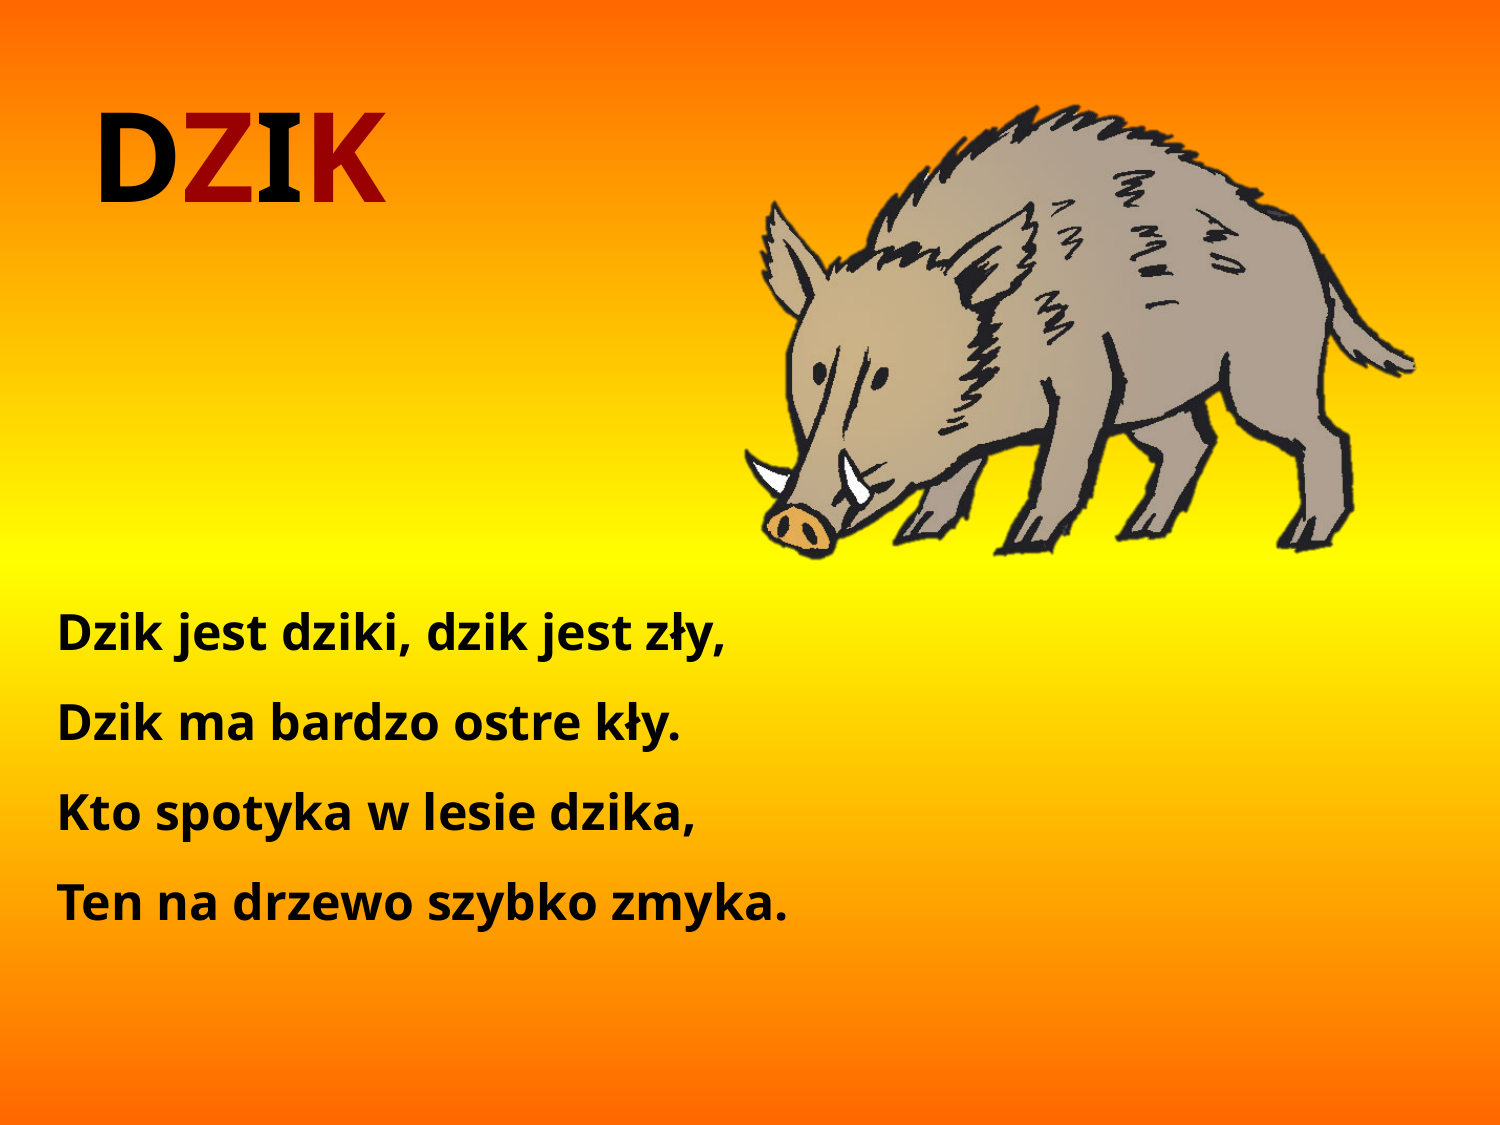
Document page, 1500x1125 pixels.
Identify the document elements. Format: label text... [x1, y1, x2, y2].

title DZIK [75, 44, 569, 236]
list Dzik jest dziki, dzik jest zły, Dzik ma bardzo ostre kły. Kto spotyka w lesie dzika, Ten na drzewo szybko zmyka. [41, 562, 833, 1044]
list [661, 44, 1500, 655]
